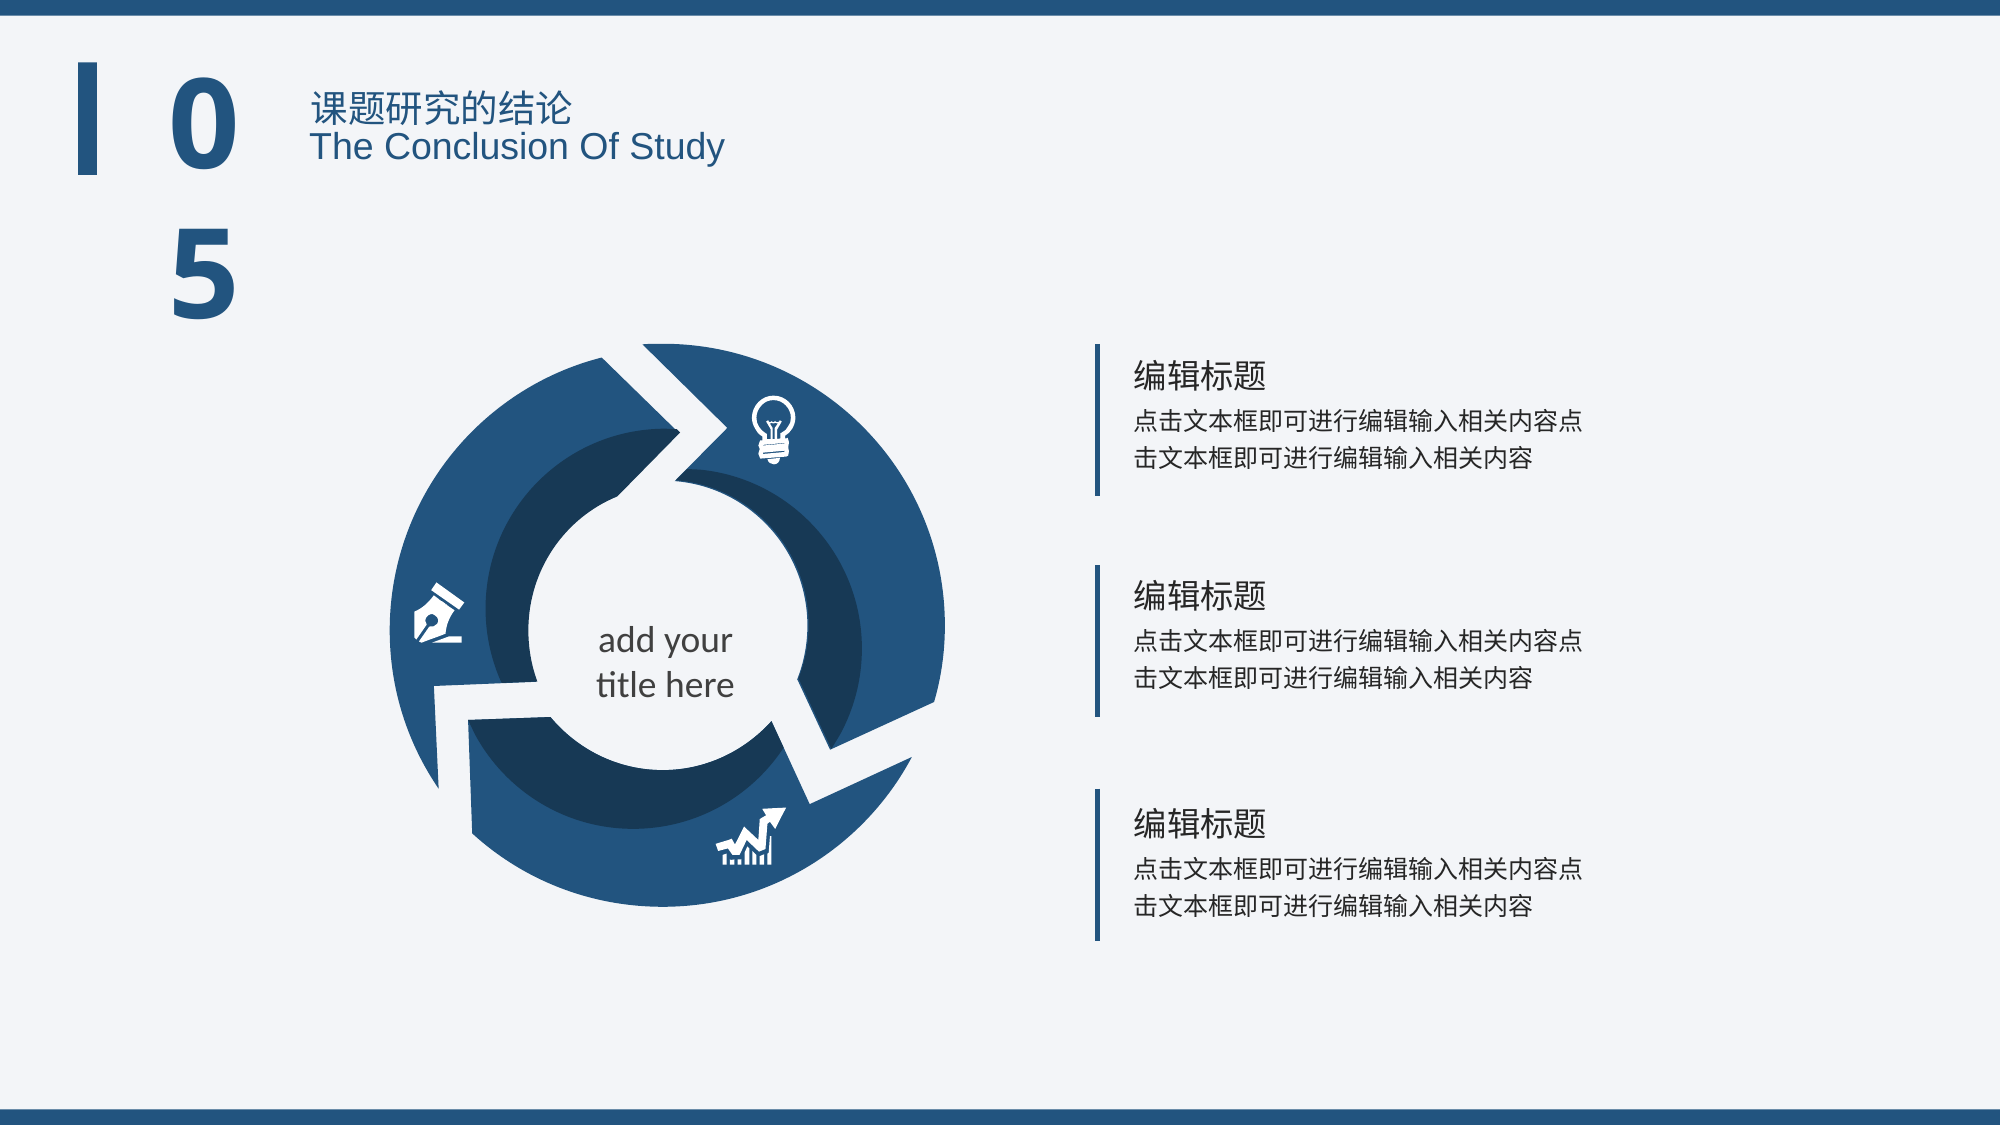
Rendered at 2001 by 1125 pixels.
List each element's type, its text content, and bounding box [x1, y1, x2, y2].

text_box [77, 61, 98, 176]
text_box 05 [121, 36, 288, 352]
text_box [389, 343, 1611, 941]
text_box [0, 0, 2000, 17]
text_box [0, 1108, 2000, 1125]
text_box The Conclusion Of Study [294, 114, 1119, 175]
text_box 课题研究的结论 [296, 32, 589, 114]
